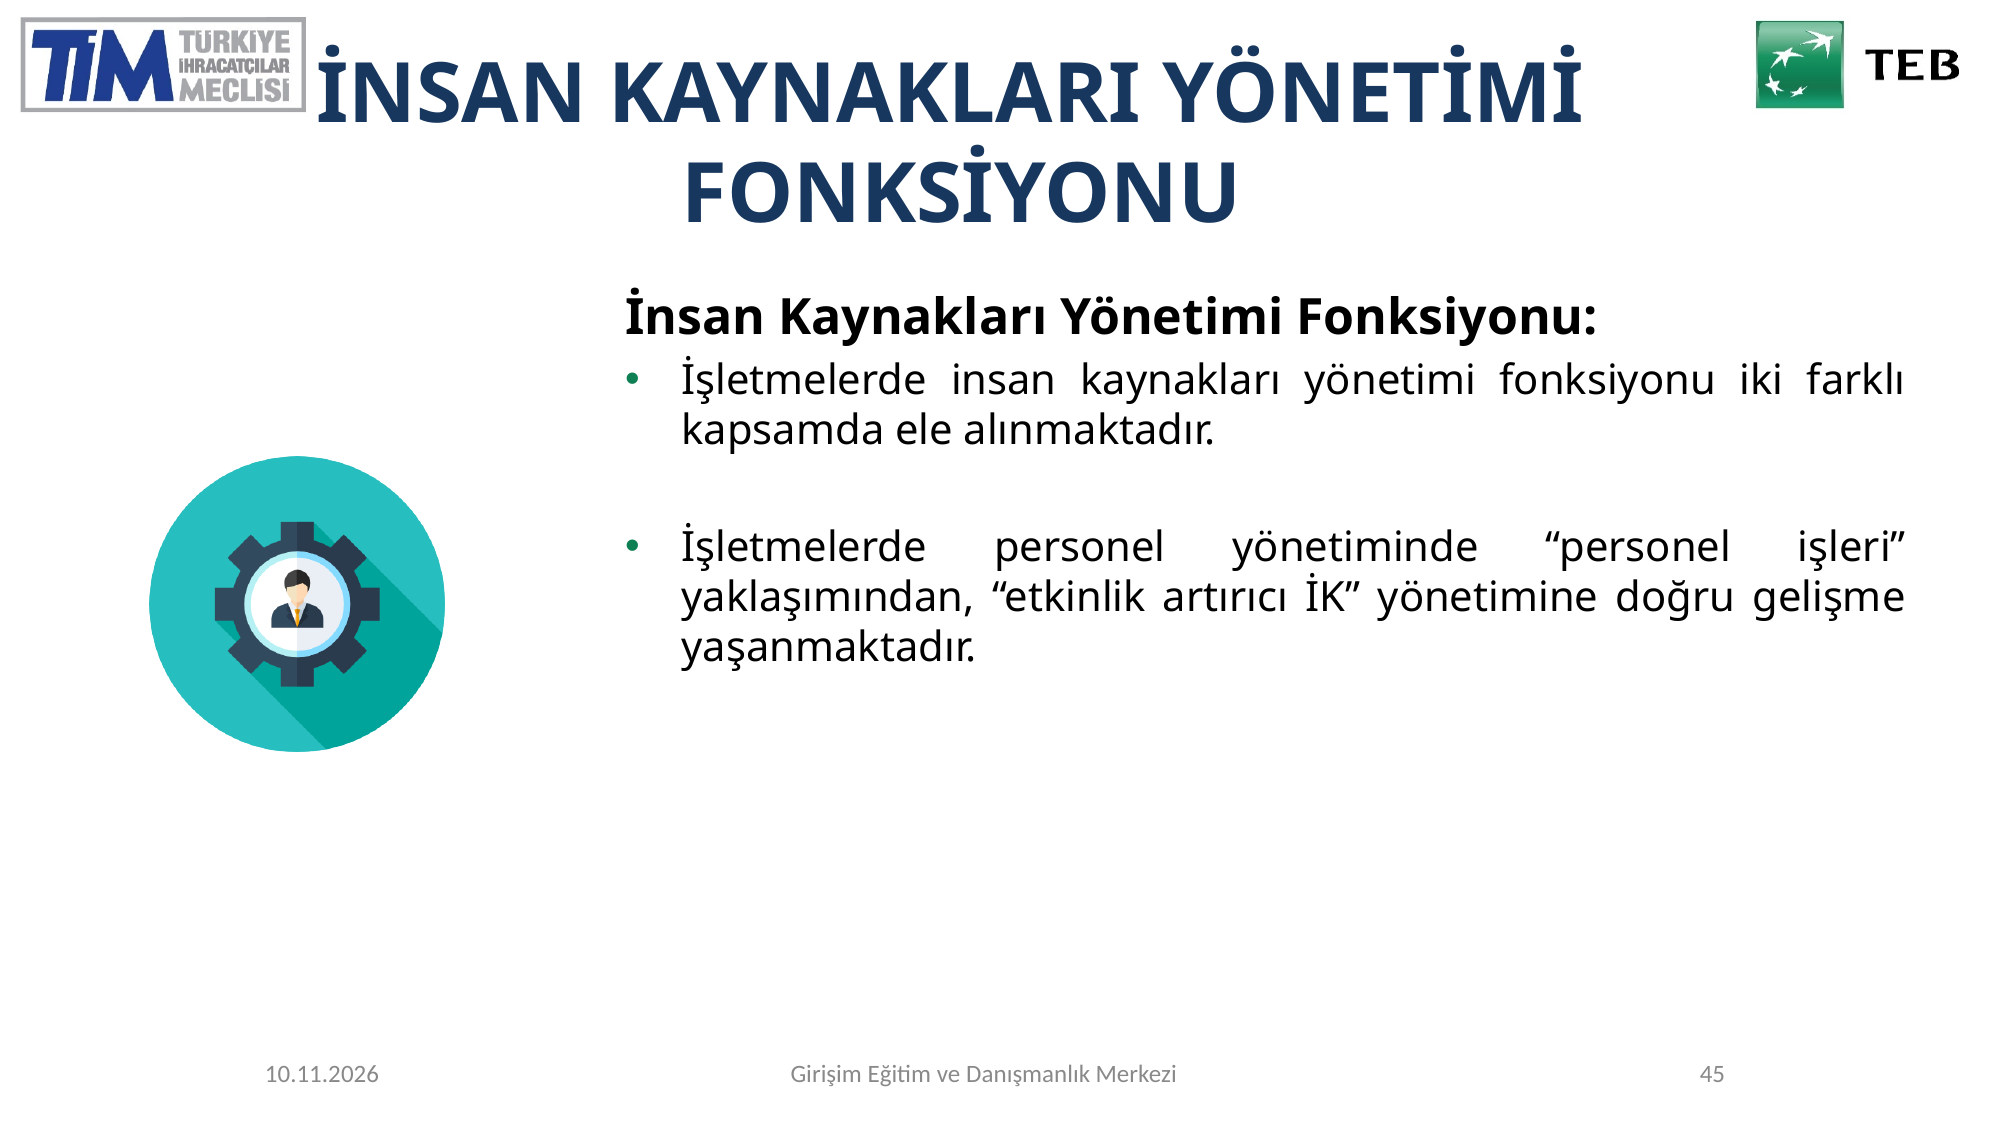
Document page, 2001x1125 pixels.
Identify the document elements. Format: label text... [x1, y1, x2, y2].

picture [148, 455, 445, 752]
title İNSAN KAYNAKLARI YÖNETİMİ FONKSİYONU [275, 45, 1648, 233]
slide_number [249, 1042, 654, 1103]
picture [1751, 15, 1967, 114]
list İnsan Kaynakları Yönetimi Fonksiyonu: İşletmelerde insan kaynakları yönetimi fonksiyonu iki farklı kapsamda ele alınmaktadır. İşletmelerde personel yönetiminde “personel işleri” yaklaşımından, “etkinlik artırıcı İK” yönetimine doğru gelişme yaşanmaktadır. [610, 277, 1922, 1043]
picture [19, 15, 308, 114]
footer Girişim Eğitim ve Danışmanlık Merkezi [700, 1042, 1268, 1103]
slide_number 45 [1314, 1042, 1741, 1103]
